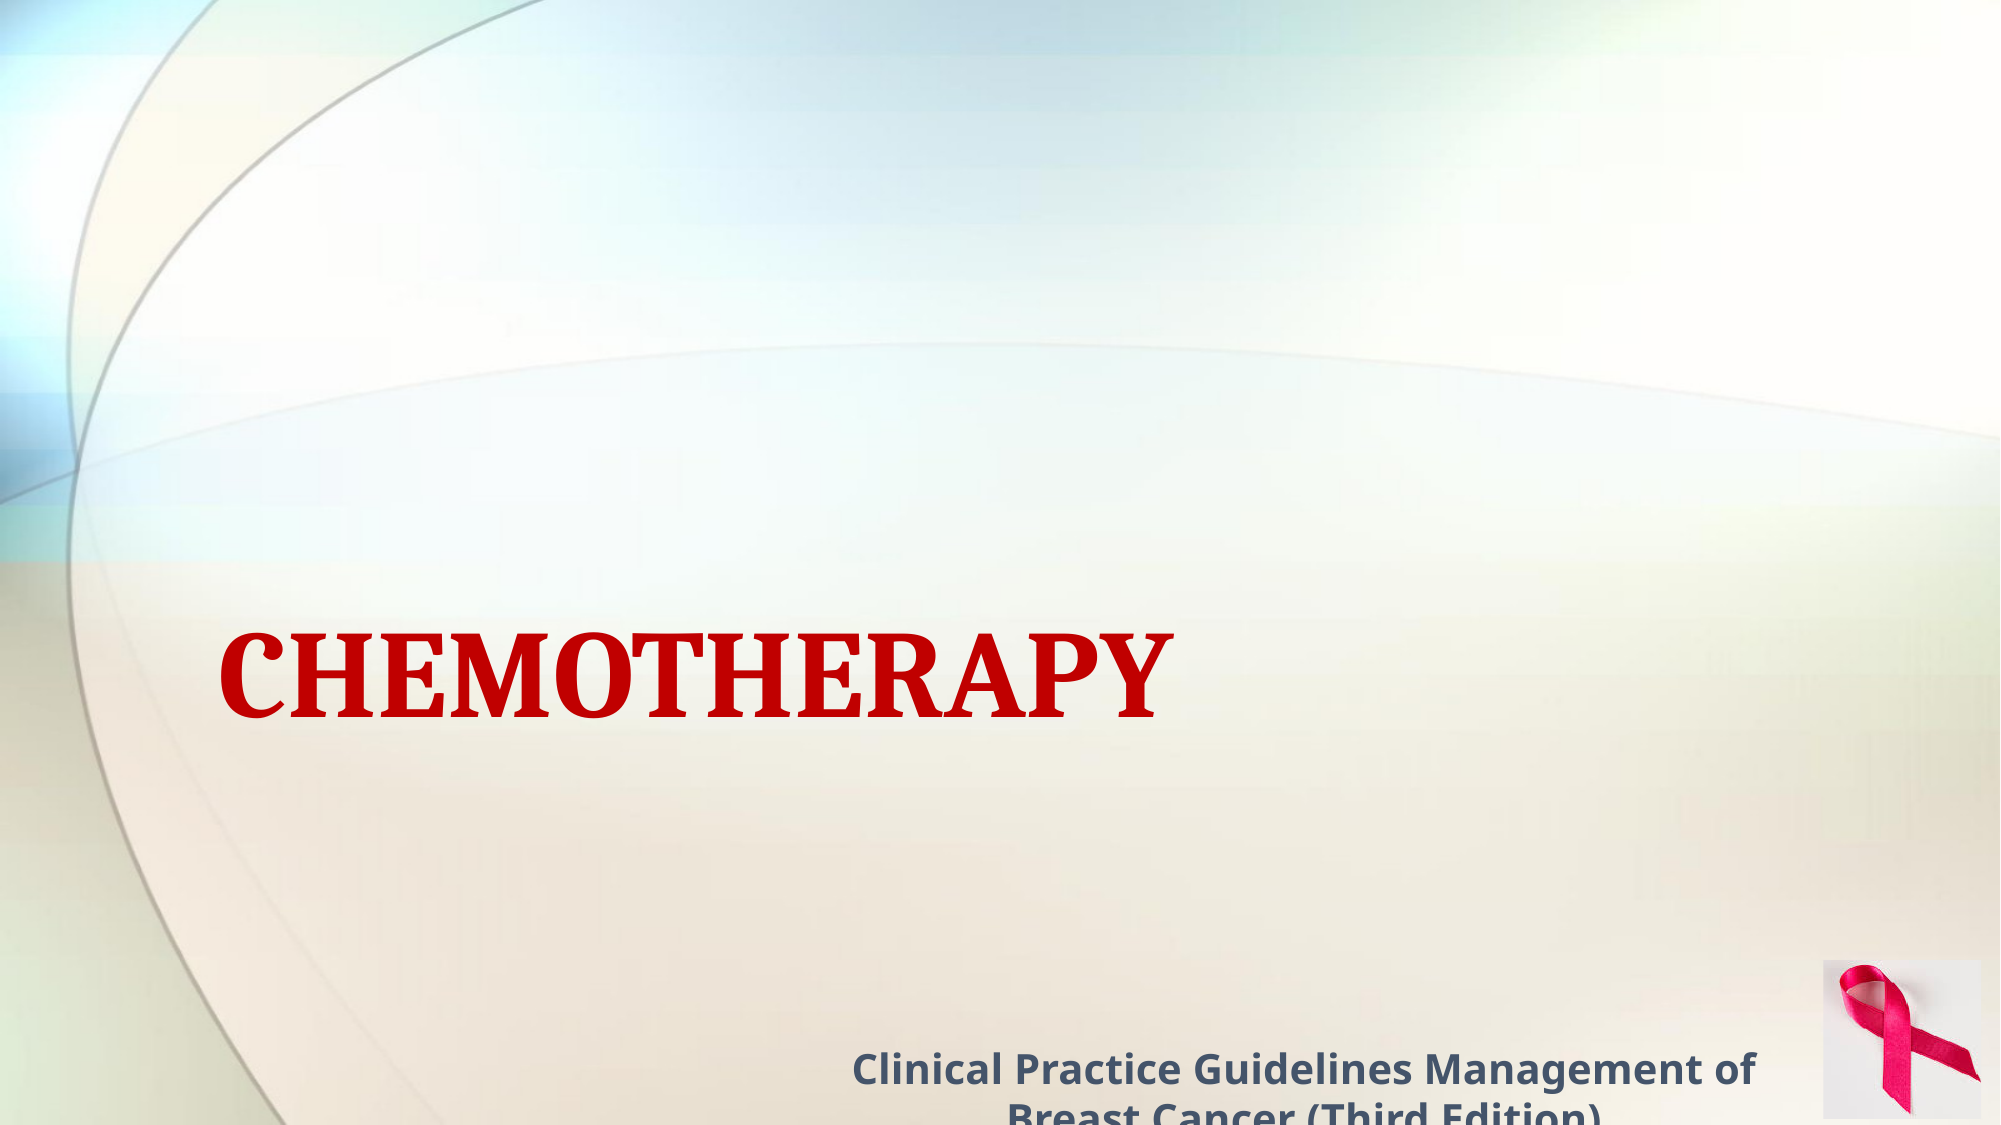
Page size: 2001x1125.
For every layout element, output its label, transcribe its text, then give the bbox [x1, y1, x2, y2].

title CHEMOTHERAPY [203, 280, 1862, 750]
picture [0, 0, 2001, 1125]
slide_number 6 [1325, 1042, 1813, 1103]
text_box Clinical Practice Guidelines Management of Breast Cancer (Third Edition) [788, 1035, 1820, 1125]
